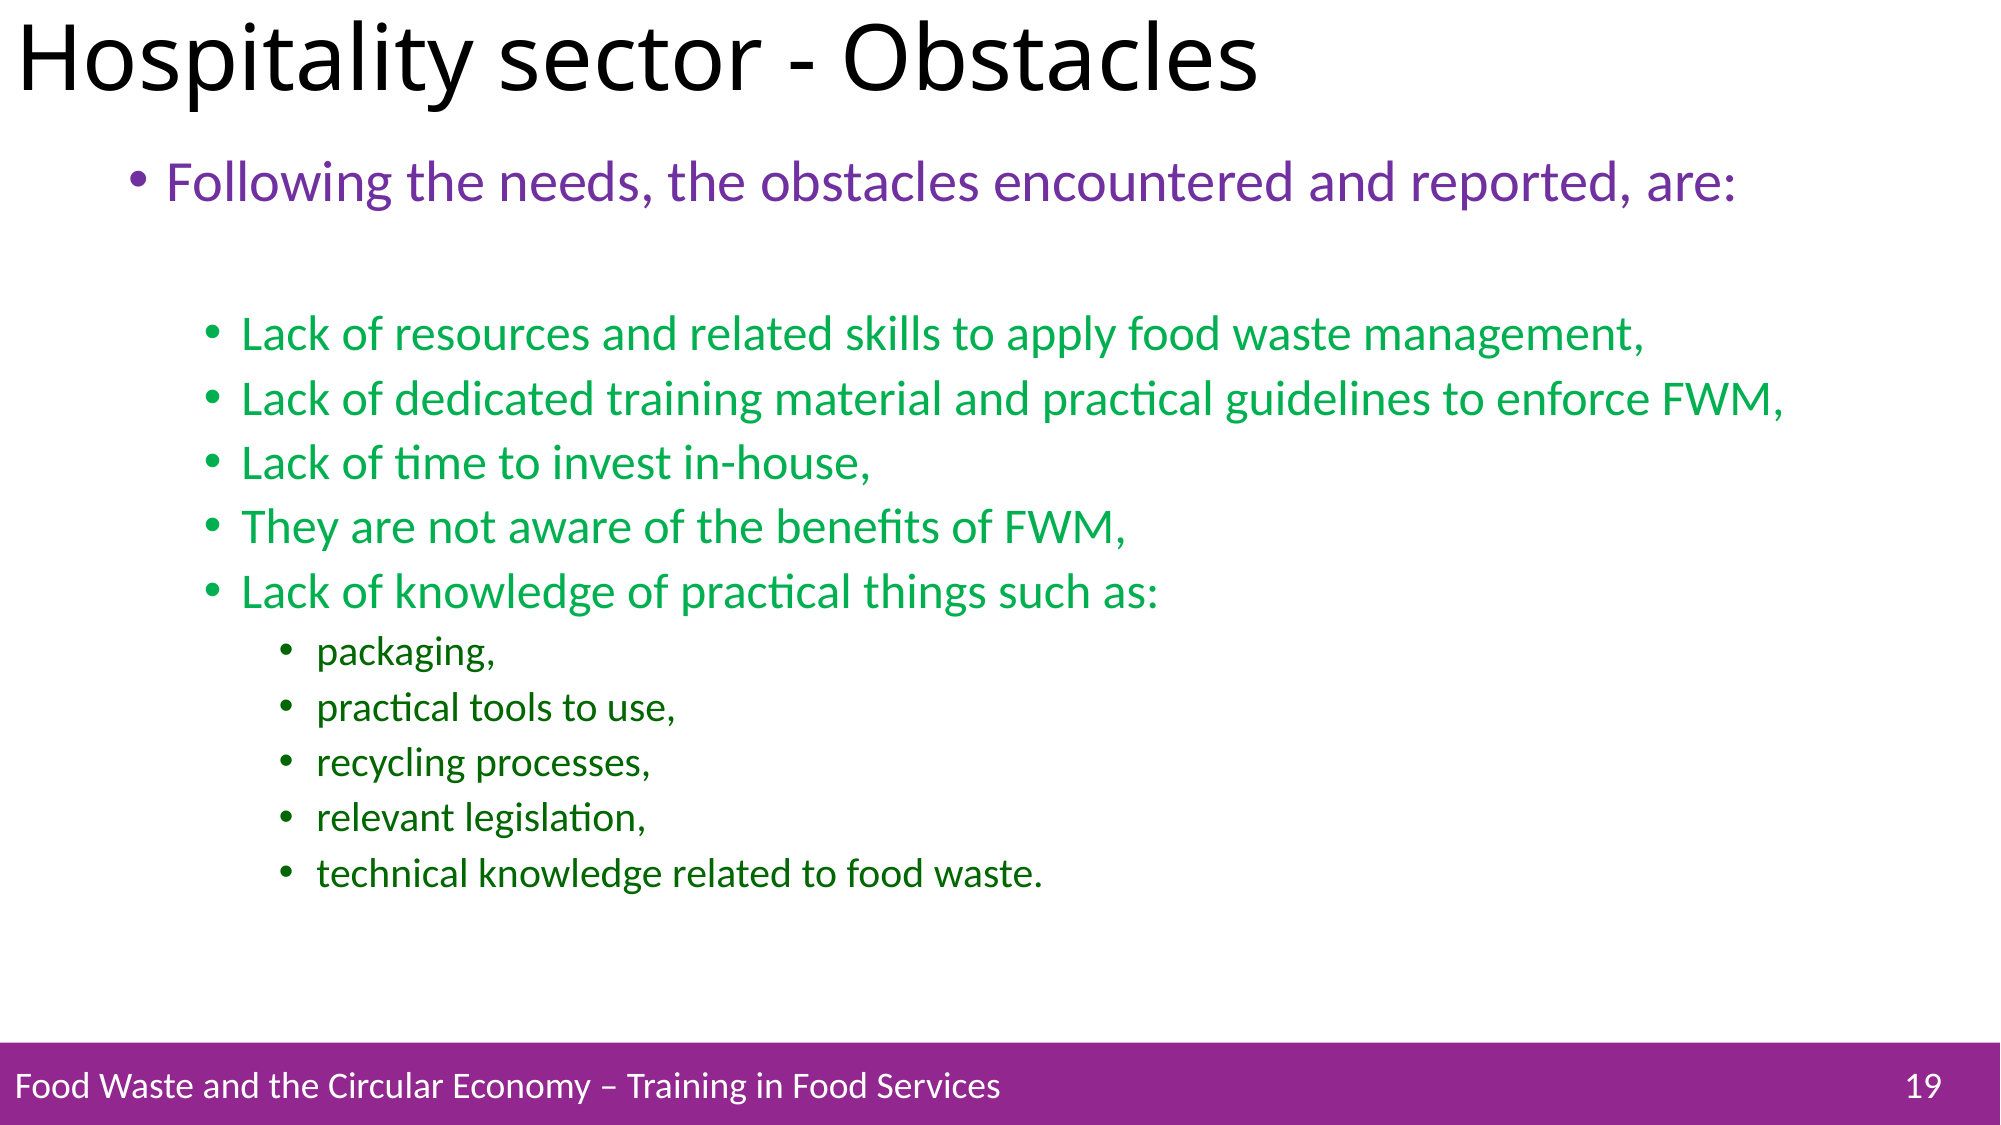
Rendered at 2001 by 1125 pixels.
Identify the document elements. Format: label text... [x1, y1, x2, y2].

title Hospitality sector - Obstacles [0, 0, 1725, 123]
list Following the needs, the obstacles encountered and reported, are: Lack of resources and related skills to apply food waste management, Lack of dedicated training material and practical guidelines to enforce FWM, Lack of time to invest in-house, They are not aware of the benefits of FWM, Lack of knowledge of practical things such as: packaging, practical tools to use, recycling processes, relevant legislation, technical knowledge related to food waste. [114, 143, 1880, 994]
